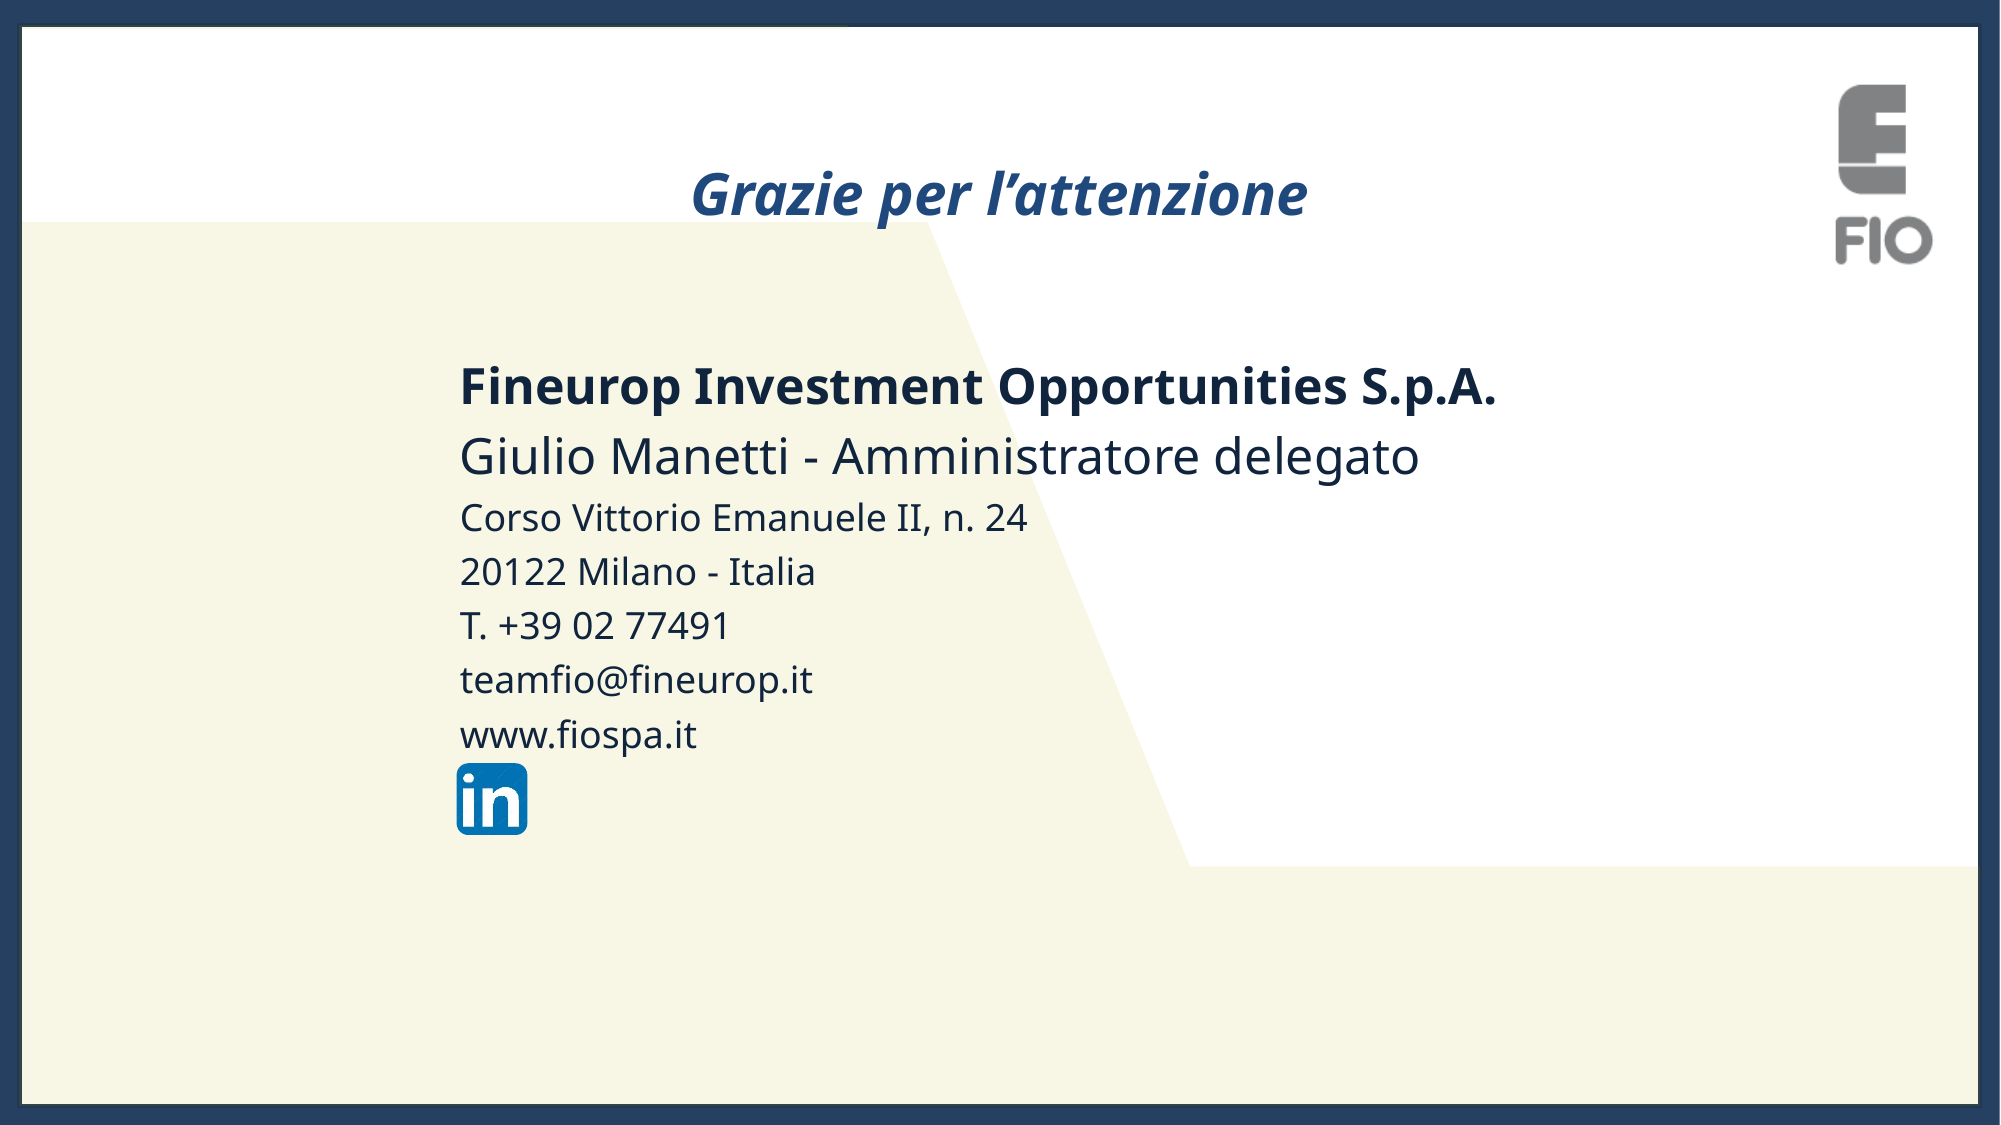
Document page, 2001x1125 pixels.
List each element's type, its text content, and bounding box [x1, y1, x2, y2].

text_box Grazie per l’attenzione [324, 149, 1675, 291]
text_box Fineurop Investment Opportunities S.p.A. Giulio Manetti - Amministratore delegato Corso Vittorio Emanuele II, n. 24 20122 Milano - Italia T. +39 02 77491 teamfio@fineurop.it www.fiospa.it [279, 347, 1755, 873]
picture [1822, 78, 1941, 273]
picture [456, 762, 528, 836]
text_box [358, 51, 1871, 222]
